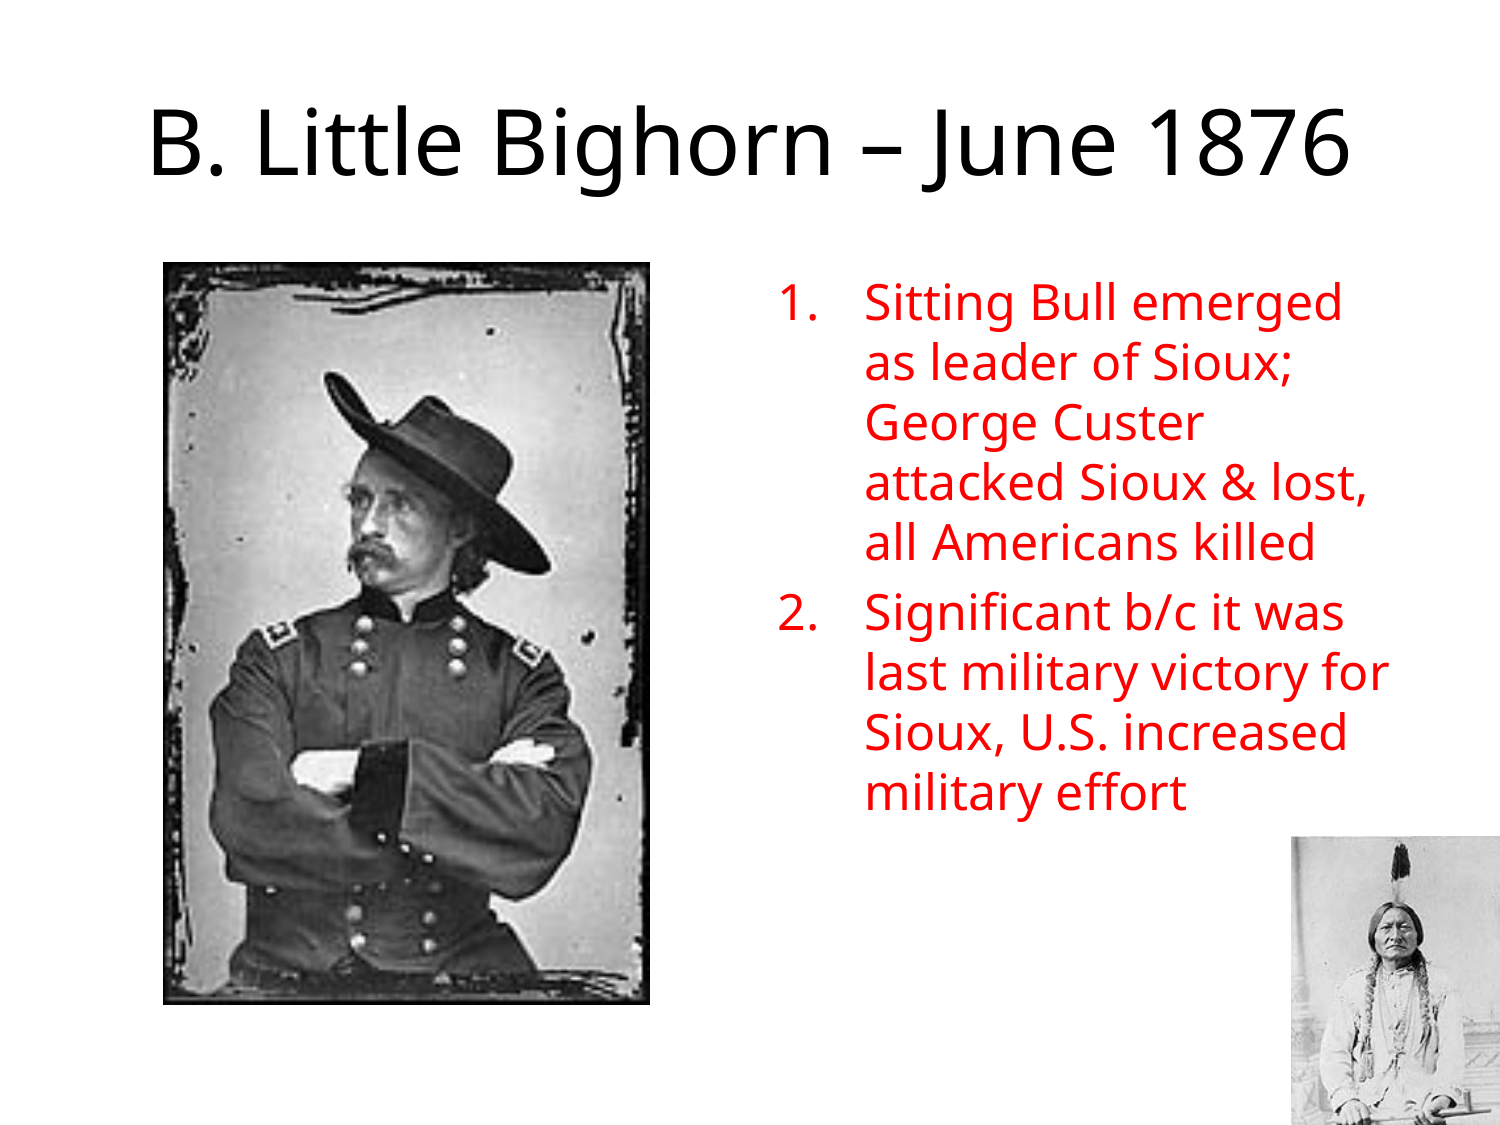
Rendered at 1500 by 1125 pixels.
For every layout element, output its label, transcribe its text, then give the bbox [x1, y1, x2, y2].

list Sitting Bull emerged as leader of Sioux; George Custer attacked Sioux & lost, all Americans killed Significant b/c it was last military victory for Sioux, U.S. increased military effort [762, 262, 1425, 352]
title B. Little Bighorn – June 1876 [75, 45, 1425, 233]
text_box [346, 352, 1154, 763]
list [74, 262, 738, 1006]
list Sitting Bull emerged as leader of Sioux; George Custer attacked Sioux & lost, all Americans killed Significant b/c it was last military victory for Sioux, U.S. increased military effort [762, 353, 1425, 1005]
picture [1291, 836, 1500, 1125]
